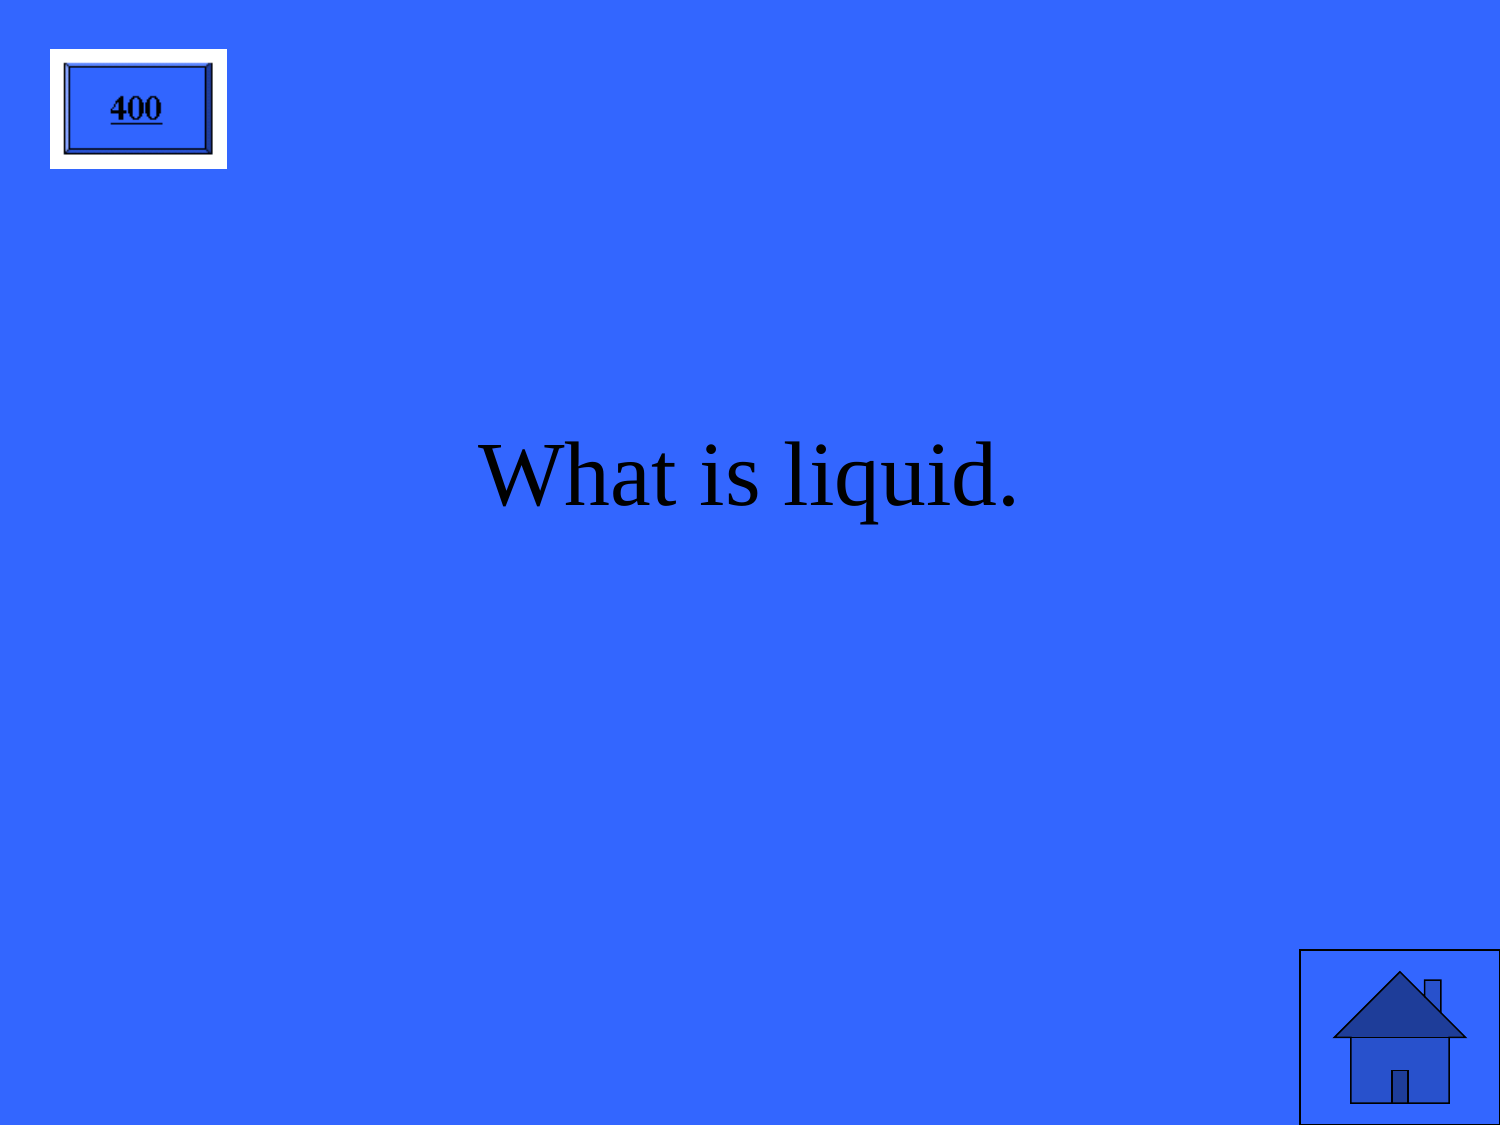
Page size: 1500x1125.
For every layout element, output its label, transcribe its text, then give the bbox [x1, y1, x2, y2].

text_box [1299, 950, 1500, 1125]
title What is liquid. [112, 374, 1388, 563]
picture [49, 49, 227, 169]
